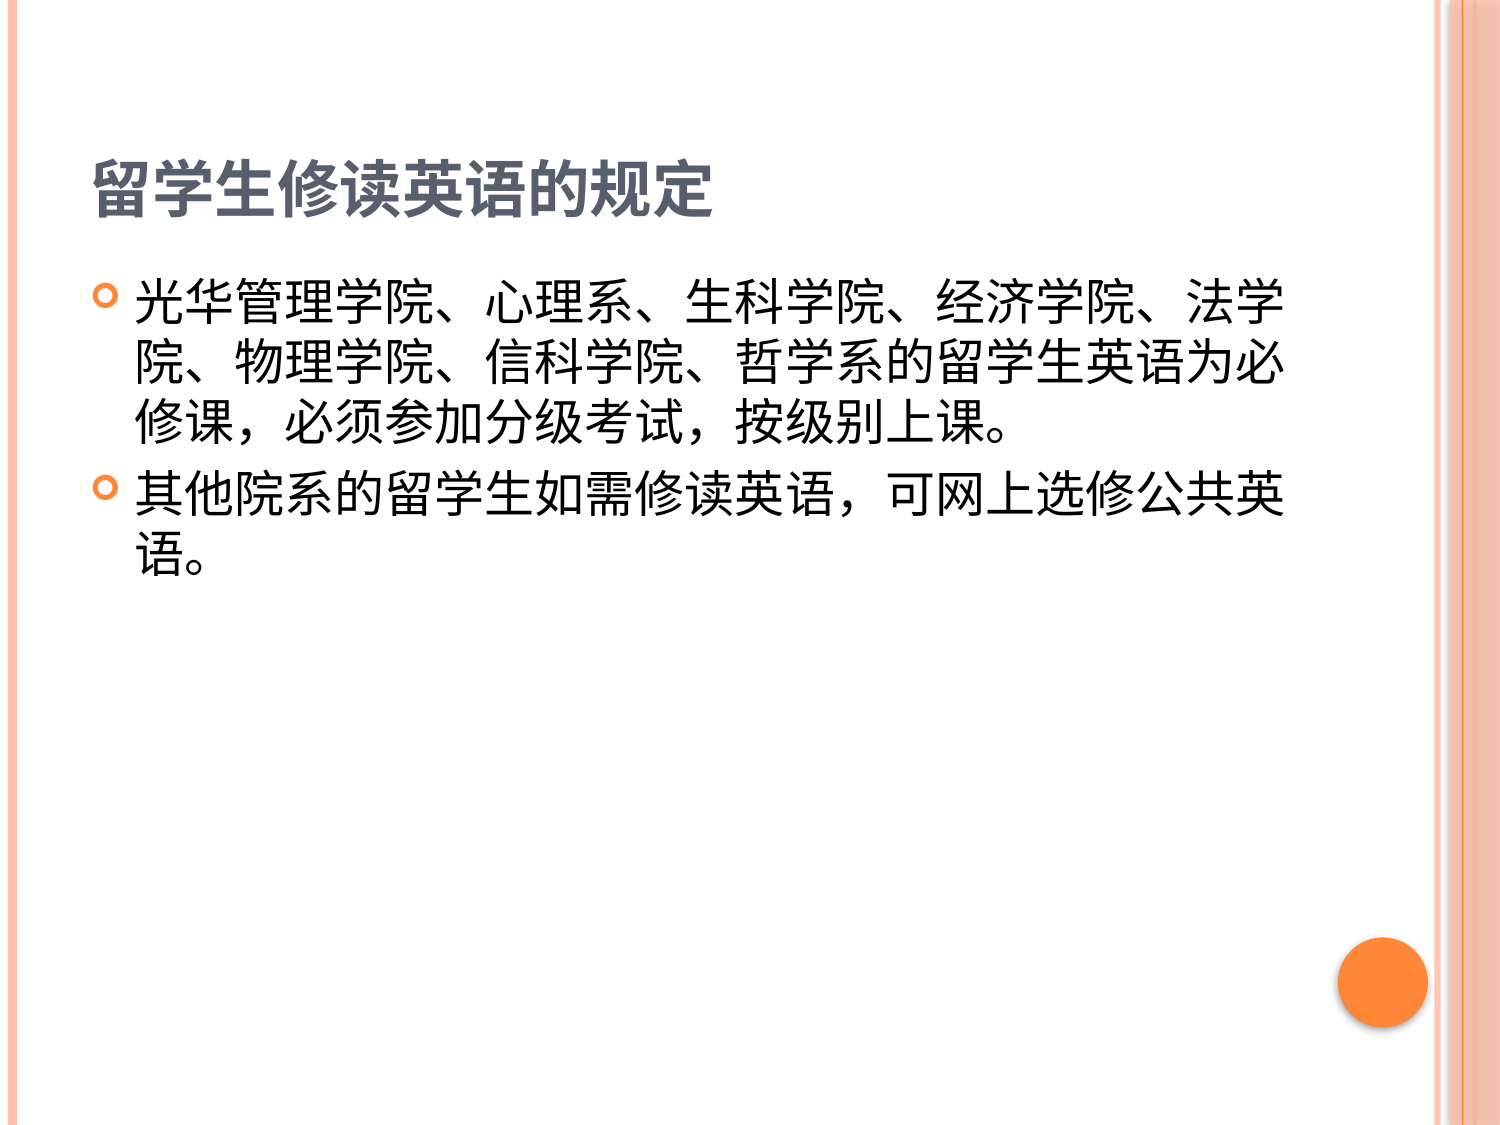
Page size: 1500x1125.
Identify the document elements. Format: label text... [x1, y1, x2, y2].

list 光华管理学院、心理系、生科学院、经济学院、法学院、物理学院、信科学院、哲学系的留学生英语为必修课，必须参加分级考试，按级别上课。 其他院系的留学生如需修读英语，可网上选修公共英语。 [75, 262, 1300, 1062]
title 留学生修读英语的规定 [75, 45, 1300, 233]
